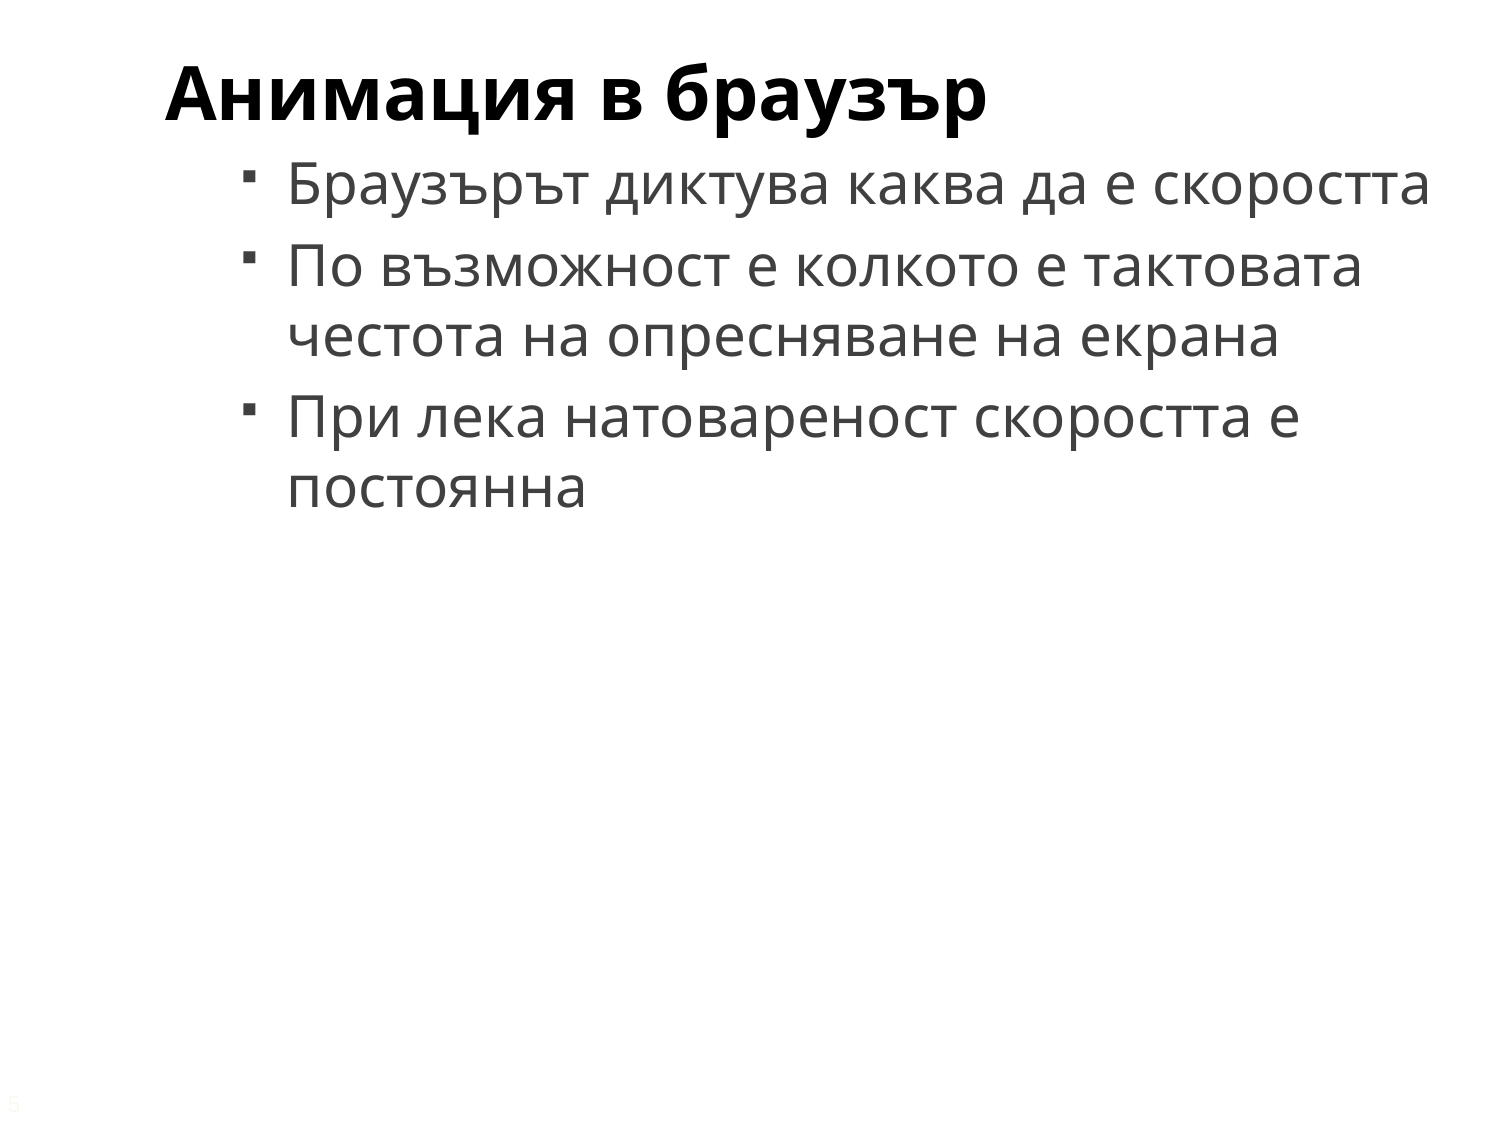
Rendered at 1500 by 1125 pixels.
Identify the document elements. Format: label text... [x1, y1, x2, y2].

list Анимация в браузър Браузърът диктува каква да е скоростта По възможност е колкото е тактовата честота на опресняване на екрана При лека натовареност скоростта е постоянна [150, 37, 1488, 1113]
